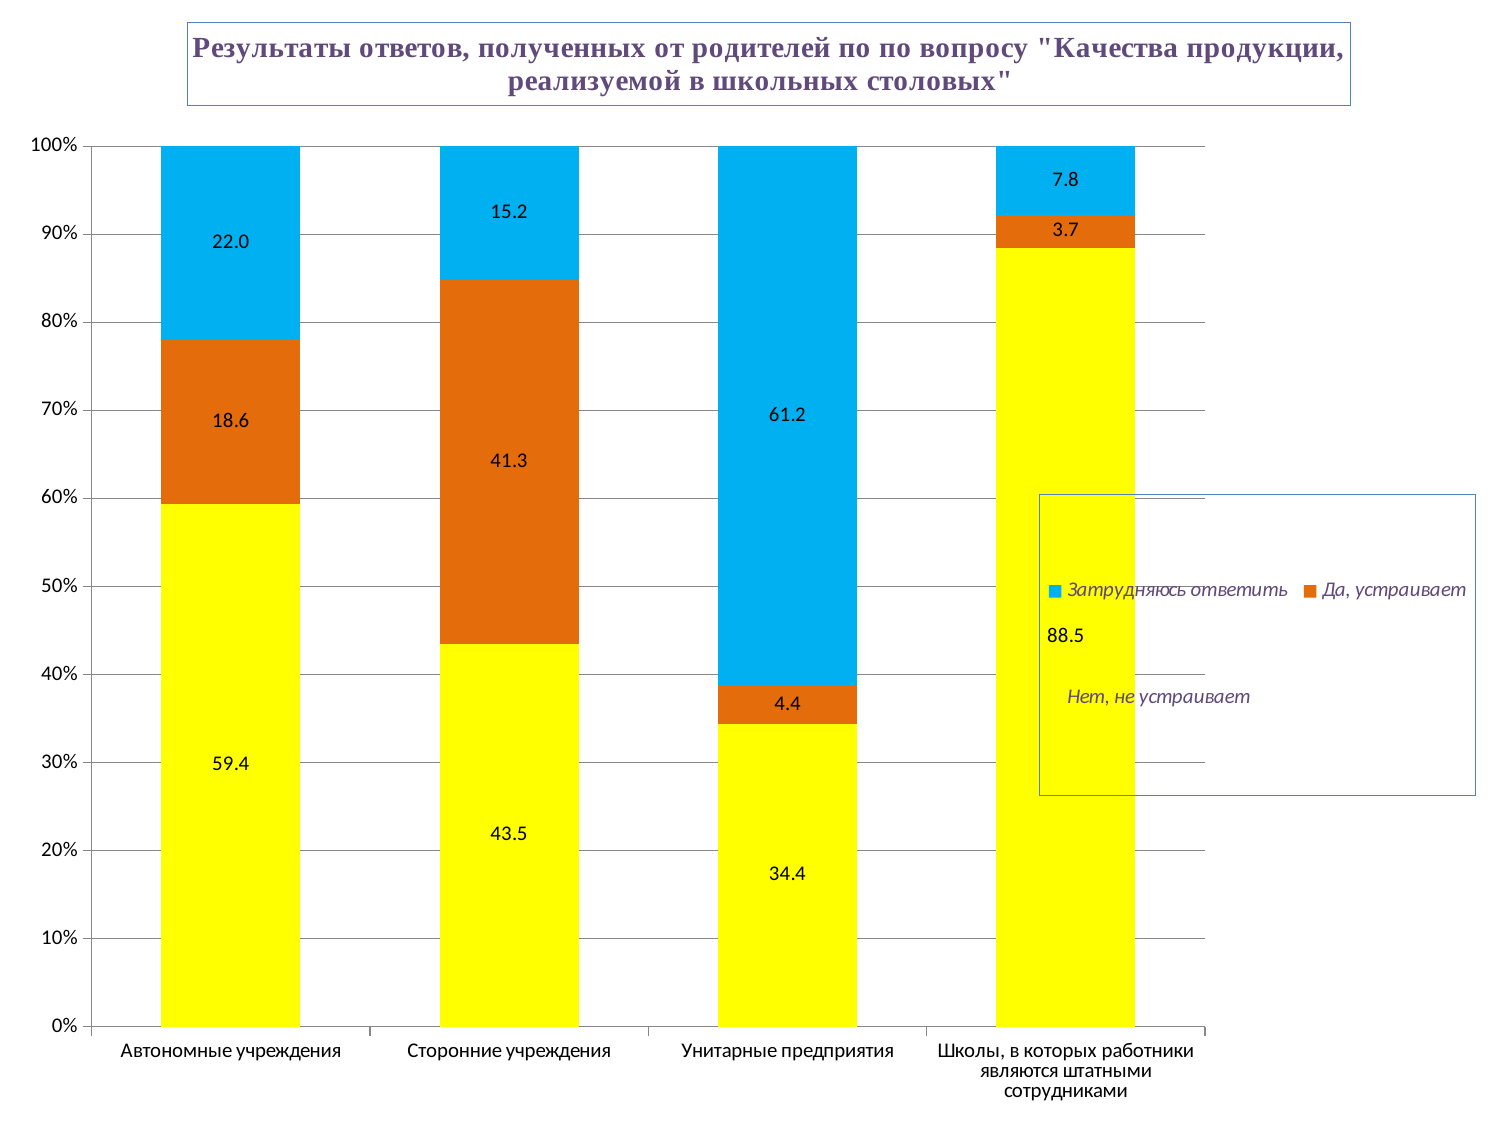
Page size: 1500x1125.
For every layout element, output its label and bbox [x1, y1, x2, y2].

chart [0, 0, 1500, 1125]
